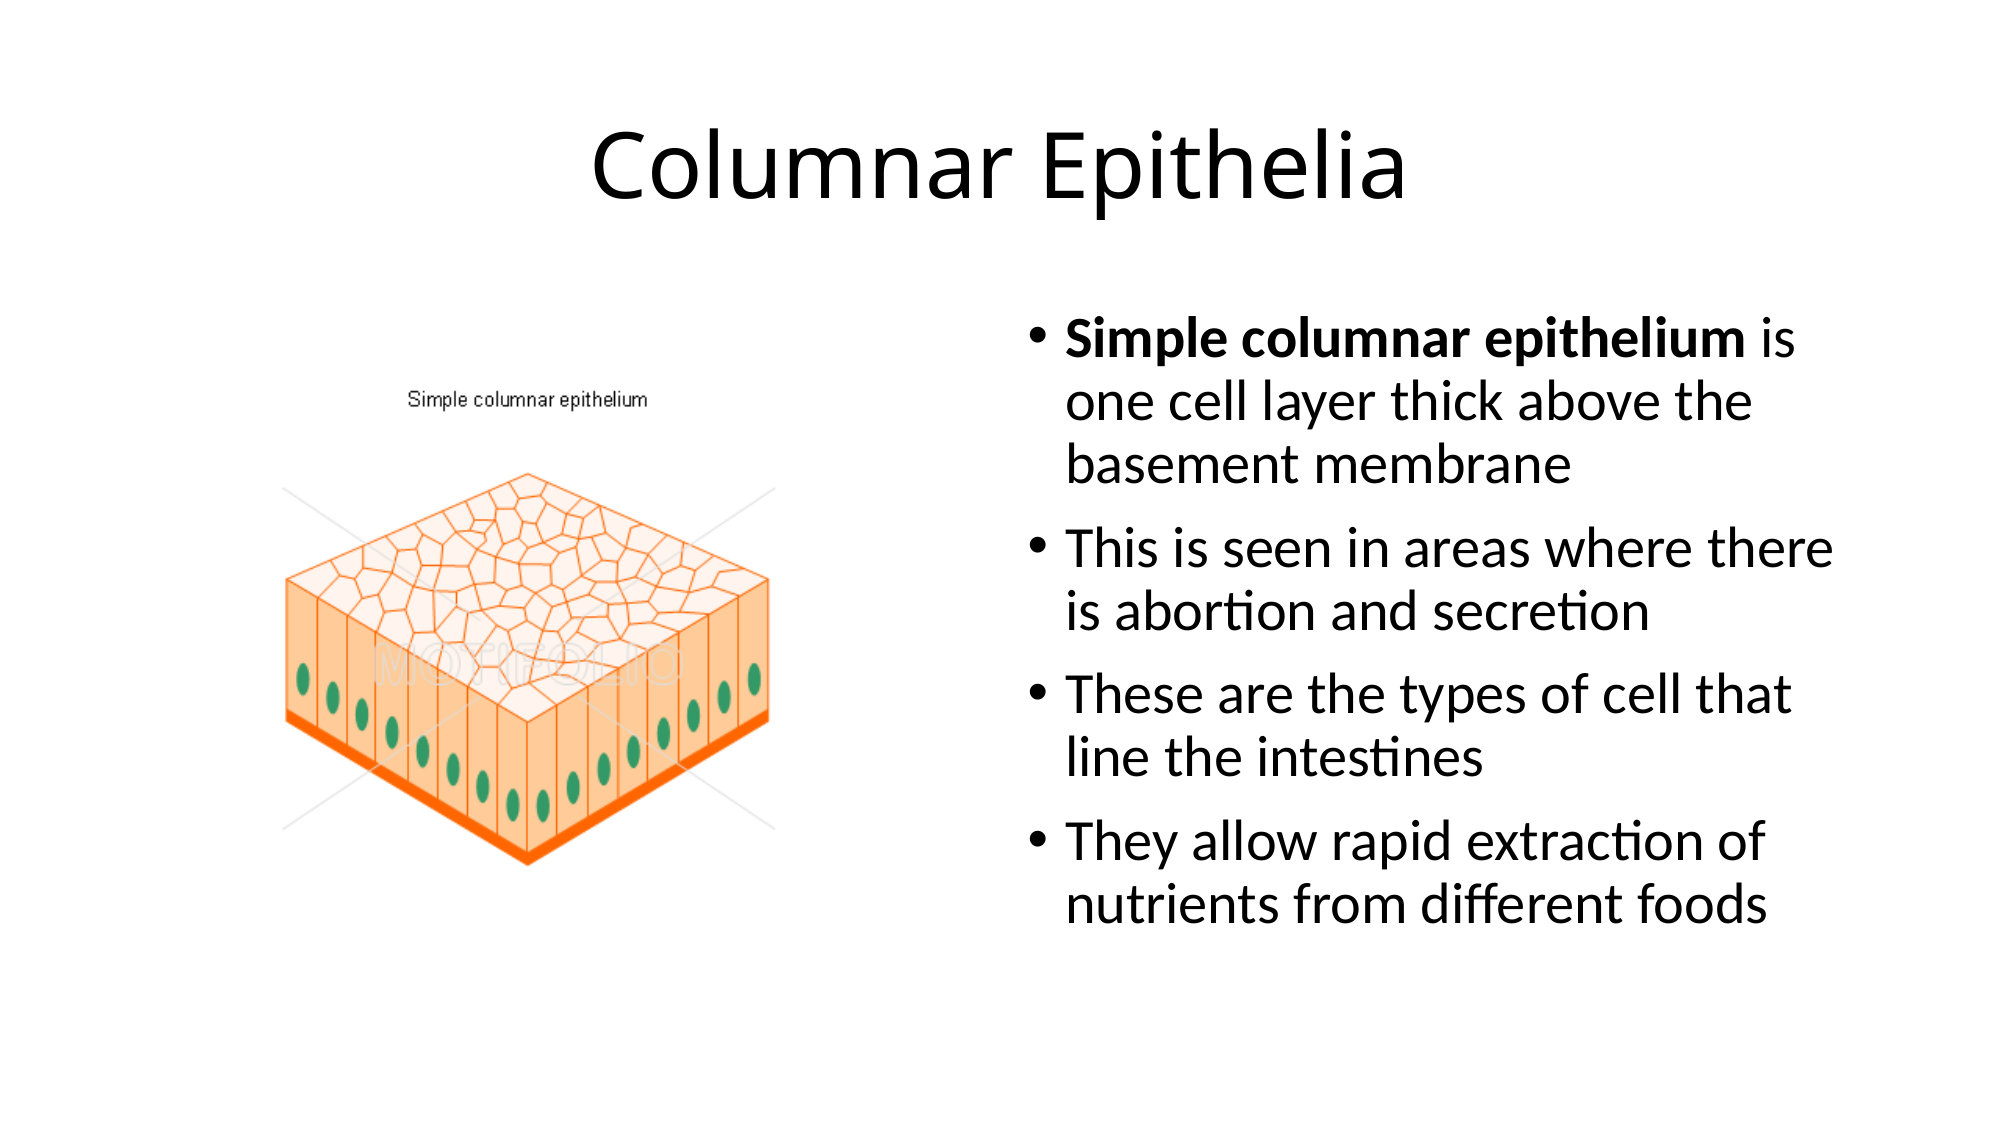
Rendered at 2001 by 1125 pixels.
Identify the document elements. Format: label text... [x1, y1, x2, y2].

title Columnar Epithelia [137, 59, 1863, 278]
list Simple columnar epithelium is one cell layer thick above the basement membrane This is seen in areas where there is abortion and secretion These are the types of cell that line the intestines They allow rapid extraction of nutrients from different foods [1012, 299, 1863, 1014]
picture [171, 383, 902, 916]
